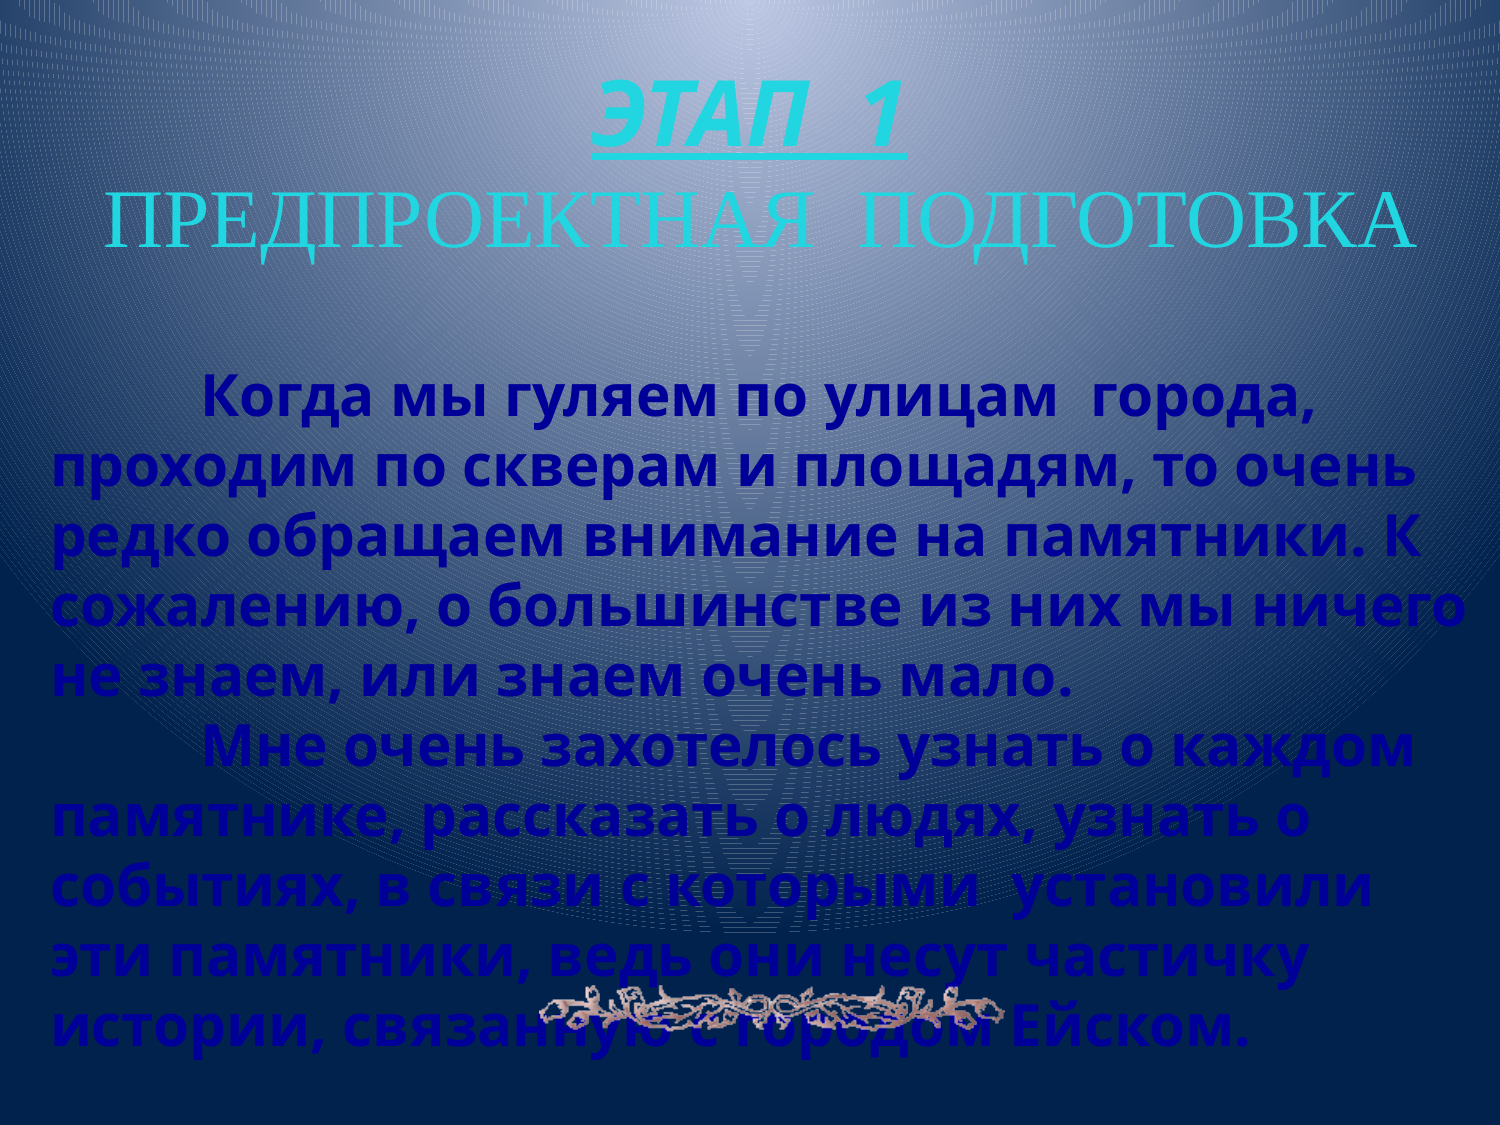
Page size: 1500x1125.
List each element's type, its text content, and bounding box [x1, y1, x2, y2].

picture [538, 984, 1005, 1033]
text_box Когда мы гуляем по улицам города, проходим по скверам и площадям, то очень редко обращаем внимание на памятники. К сожалению, о большинстве из них мы ничего не знаем, или знаем очень мало. Мне очень захотелось узнать о каждом памятнике, рассказать о людях, узнать о событиях, в связи с которыми установили эти памятники, ведь они несут частичку истории, связанную с городом Ейском. [35, 281, 1500, 1066]
text_box Этап 1 Предпроектная подготовка [35, 46, 1465, 272]
